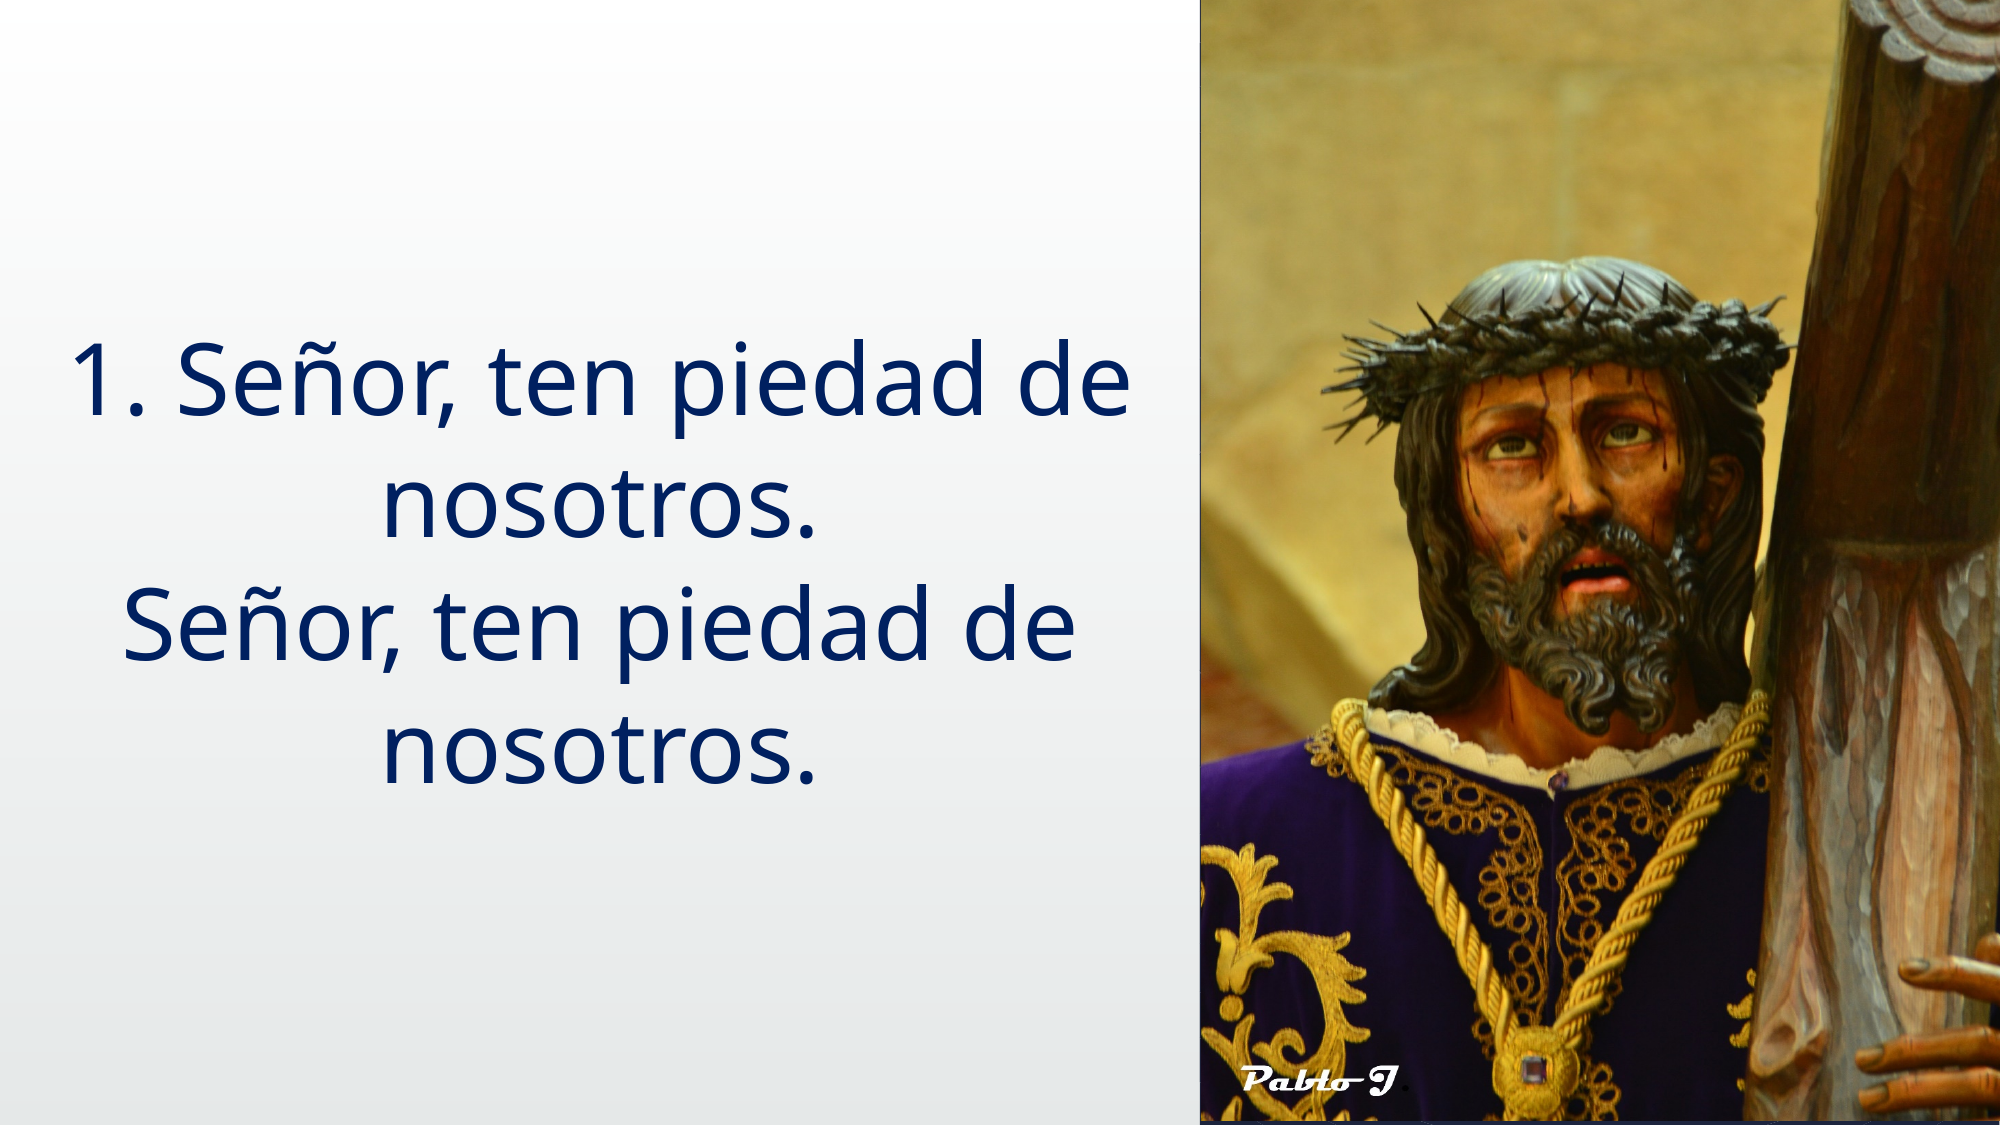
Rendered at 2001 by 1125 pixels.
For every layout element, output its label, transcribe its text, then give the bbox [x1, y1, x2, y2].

title 1. Señor, ten piedad de nosotros. Señor, ten piedad de nosotros. [0, 0, 1200, 1125]
picture [1200, 0, 2000, 1125]
